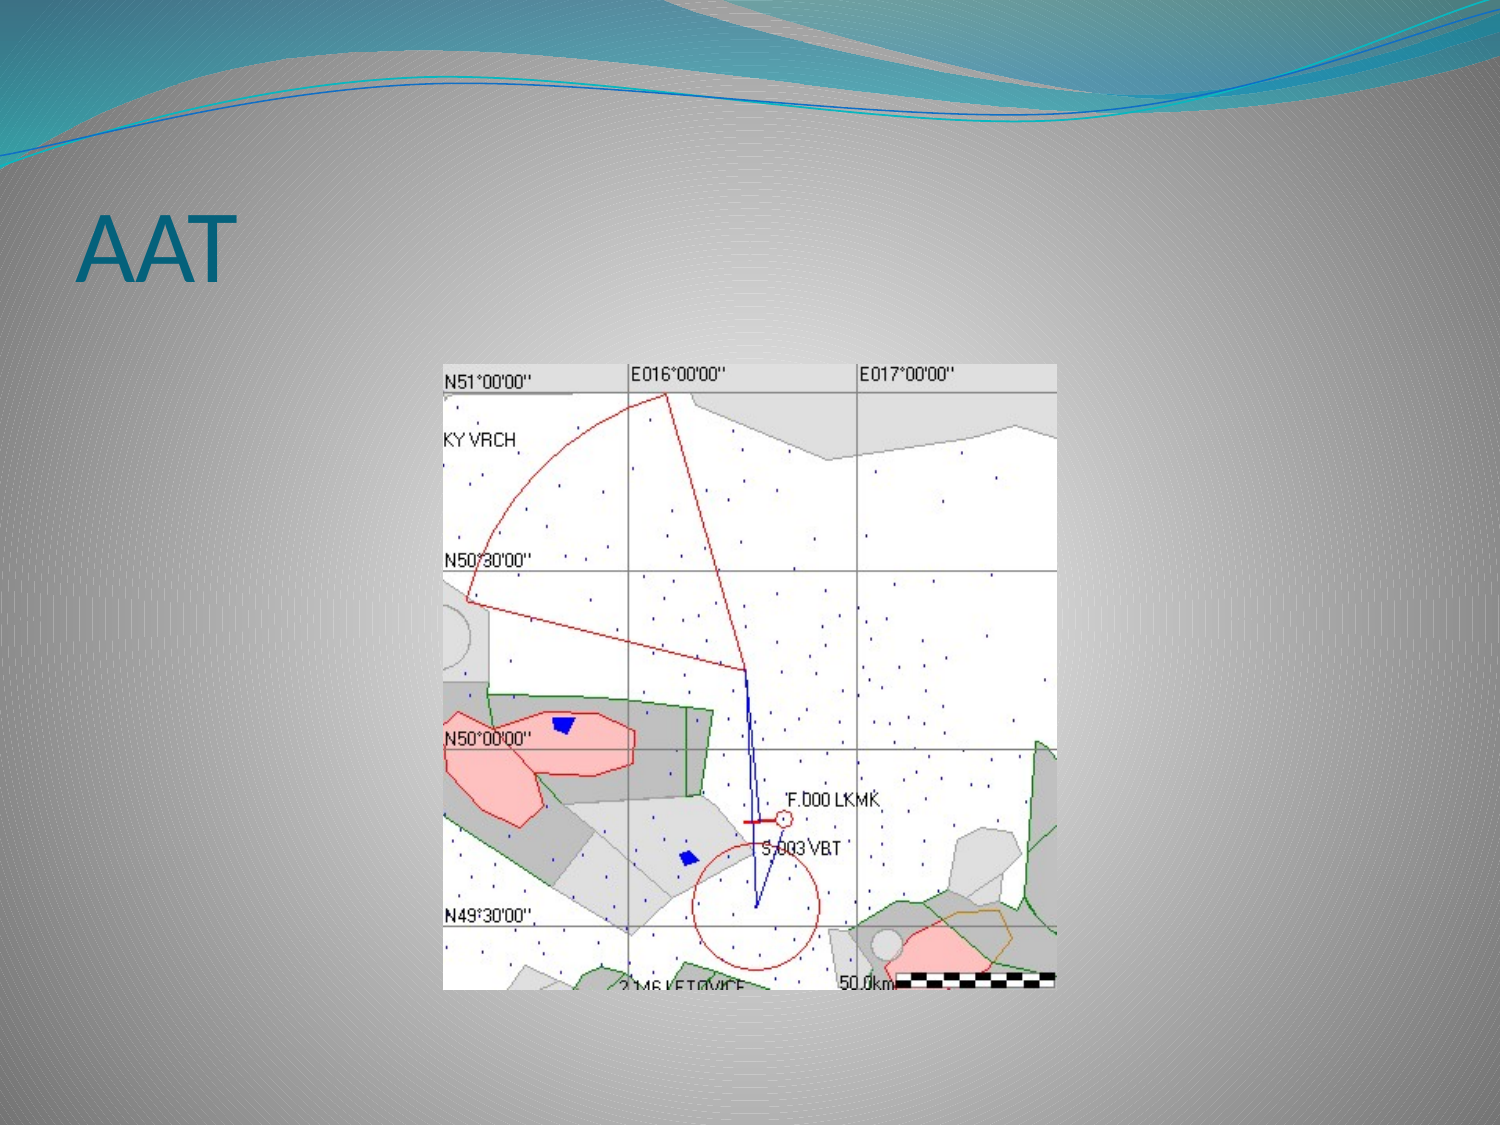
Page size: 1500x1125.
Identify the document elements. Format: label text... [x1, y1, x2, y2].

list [443, 364, 1057, 991]
title AAT [75, 115, 1425, 303]
